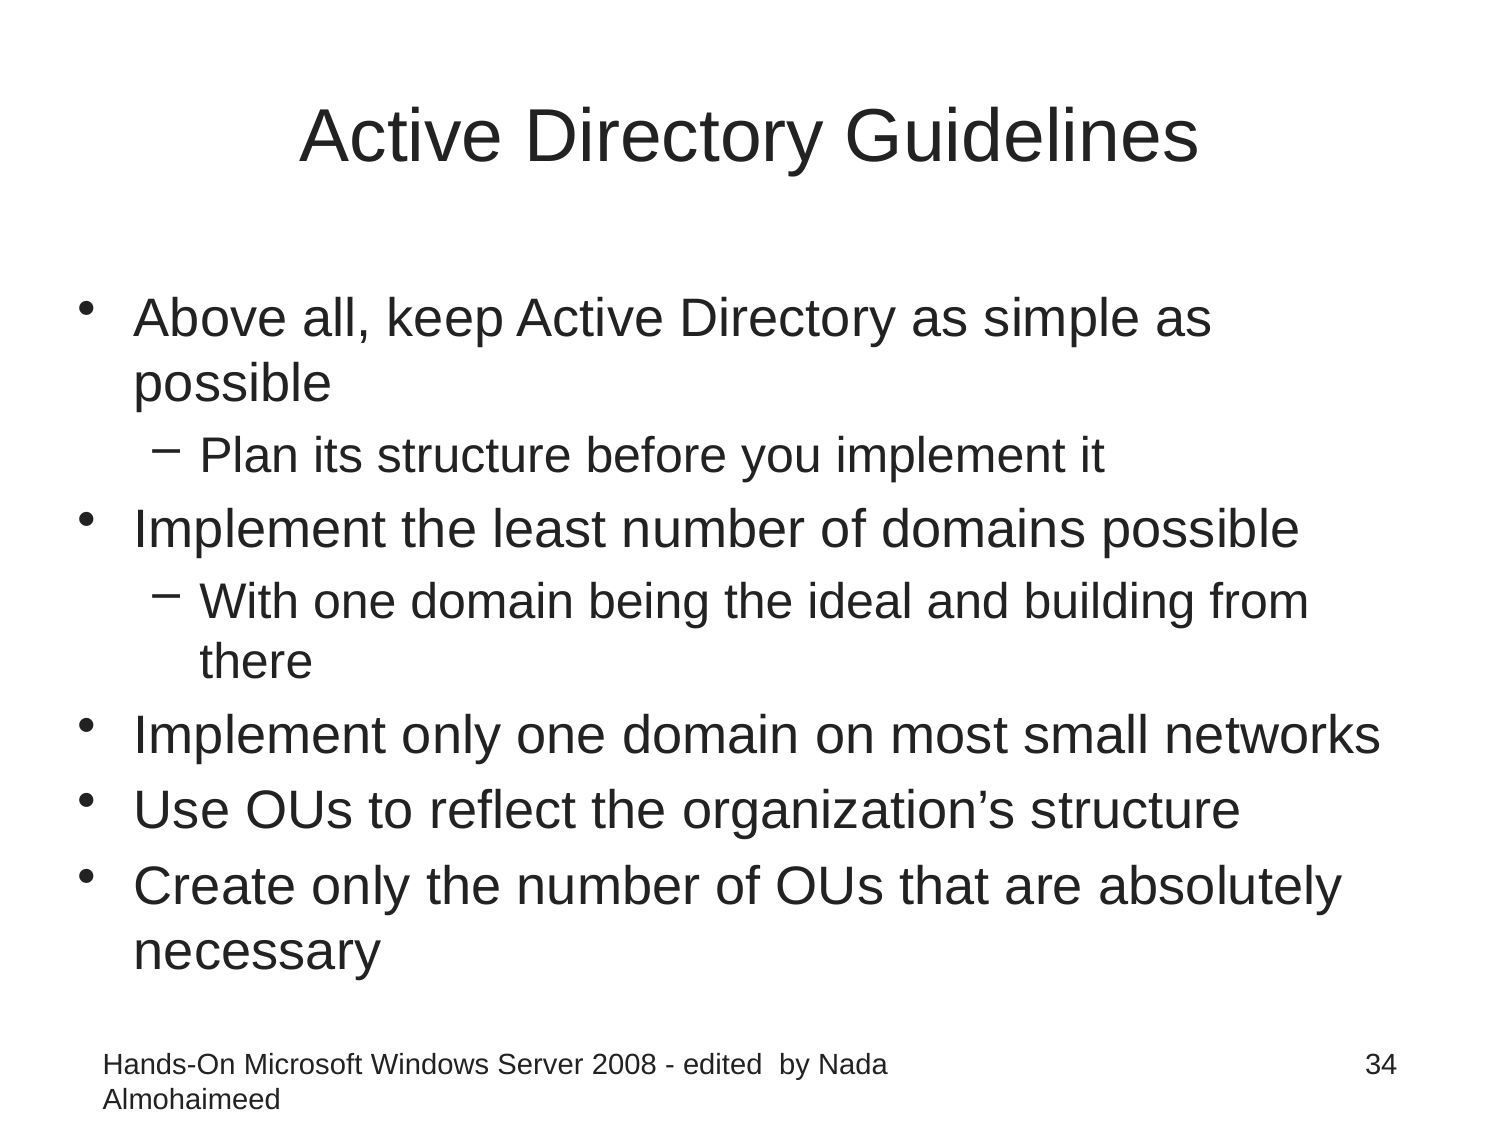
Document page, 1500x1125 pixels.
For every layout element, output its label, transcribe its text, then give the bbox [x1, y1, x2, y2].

footer Hands-On Microsoft Windows Server 2008 - edited by Nada Almohaimeed [87, 1037, 1051, 1101]
title Active Directory Guidelines [87, 37, 1413, 226]
list Above all, keep Active Directory as simple as possible Plan its structure before you implement it Implement the least number of domains possible With one domain being the ideal and building from there Implement only one domain on most small networks Use OUs to reflect the organization’s structure Create only the number of OUs that are absolutely necessary [62, 274, 1426, 1026]
slide_number 34 [1074, 1037, 1413, 1101]
